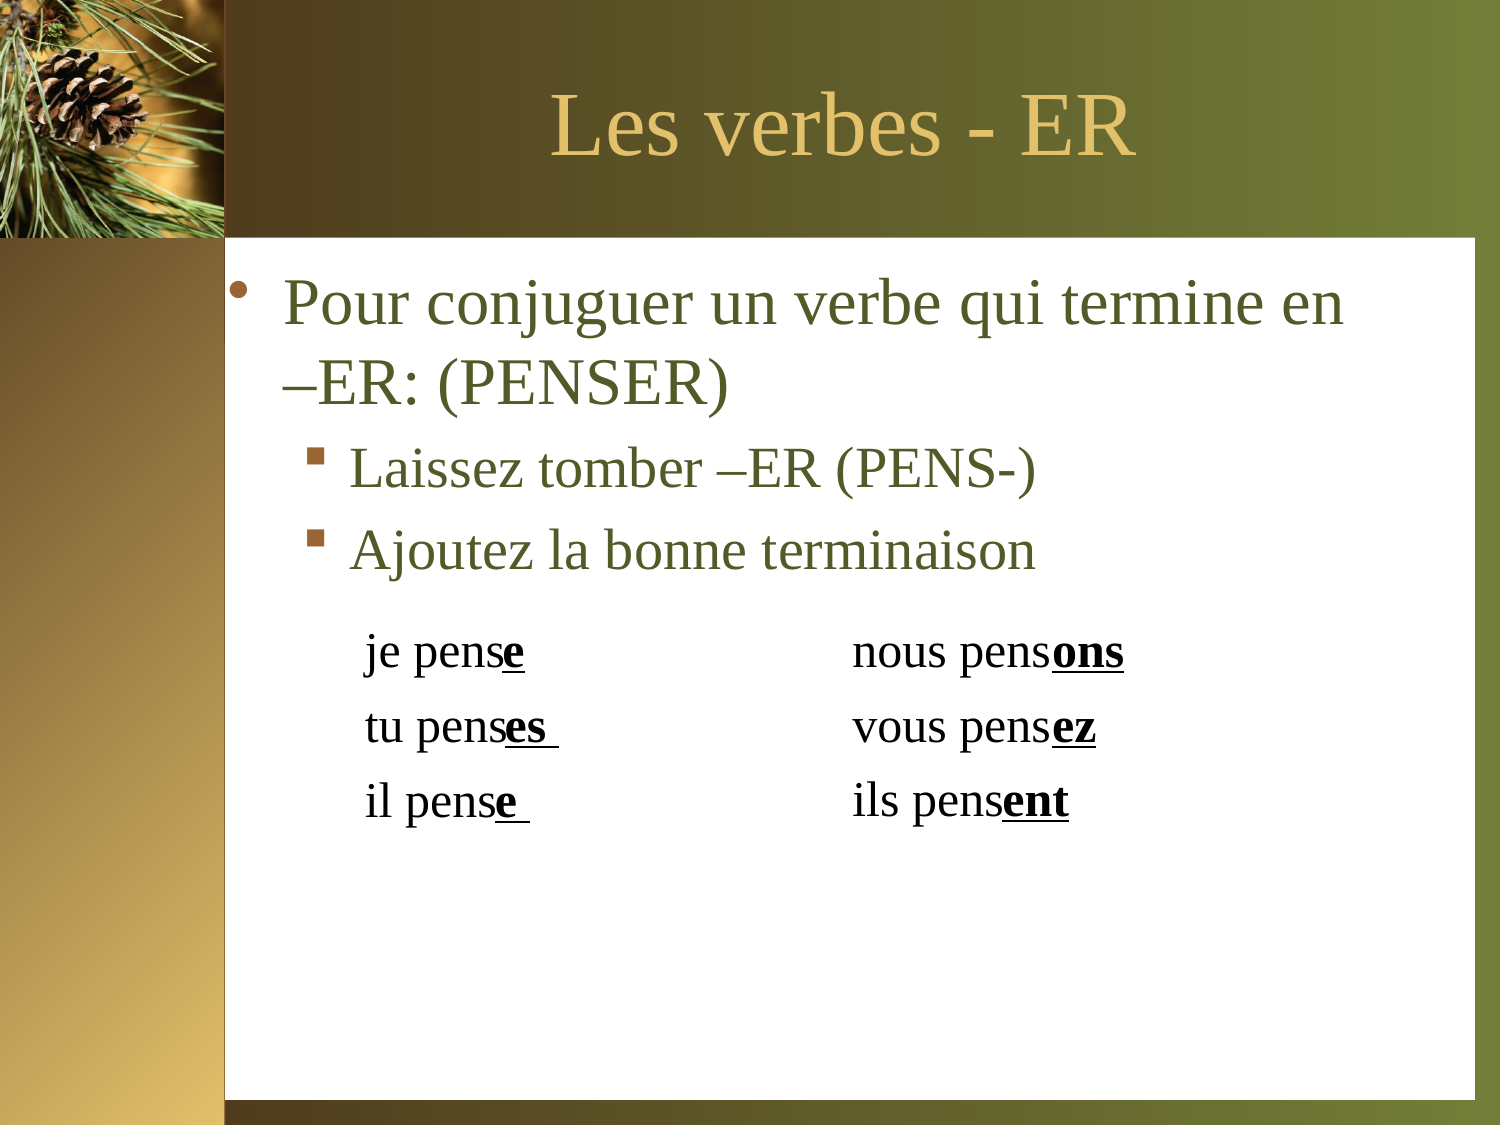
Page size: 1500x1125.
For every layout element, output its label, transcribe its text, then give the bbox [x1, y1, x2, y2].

text_box es [489, 685, 703, 760]
text_box vous pens [837, 685, 1037, 759]
text_box ons [1037, 610, 1250, 685]
text_box ils pens [837, 759, 987, 835]
text_box je pens [349, 610, 487, 685]
list Pour conjuguer un verbe qui termine en –ER: (PENSER) Laissez tomber –ER (PENS-) Ajoutez la bonne terminaison [212, 249, 1388, 926]
text_box ez [1037, 685, 1250, 760]
text_box tu pens [349, 685, 489, 760]
picture [0, 0, 224, 238]
text_box il pens [349, 760, 479, 835]
text_box e [487, 610, 700, 685]
text_box ent [987, 759, 1200, 835]
text_box nous pens [837, 610, 1037, 685]
text_box e [479, 760, 693, 835]
title Les verbes - ER [249, 24, 1438, 213]
